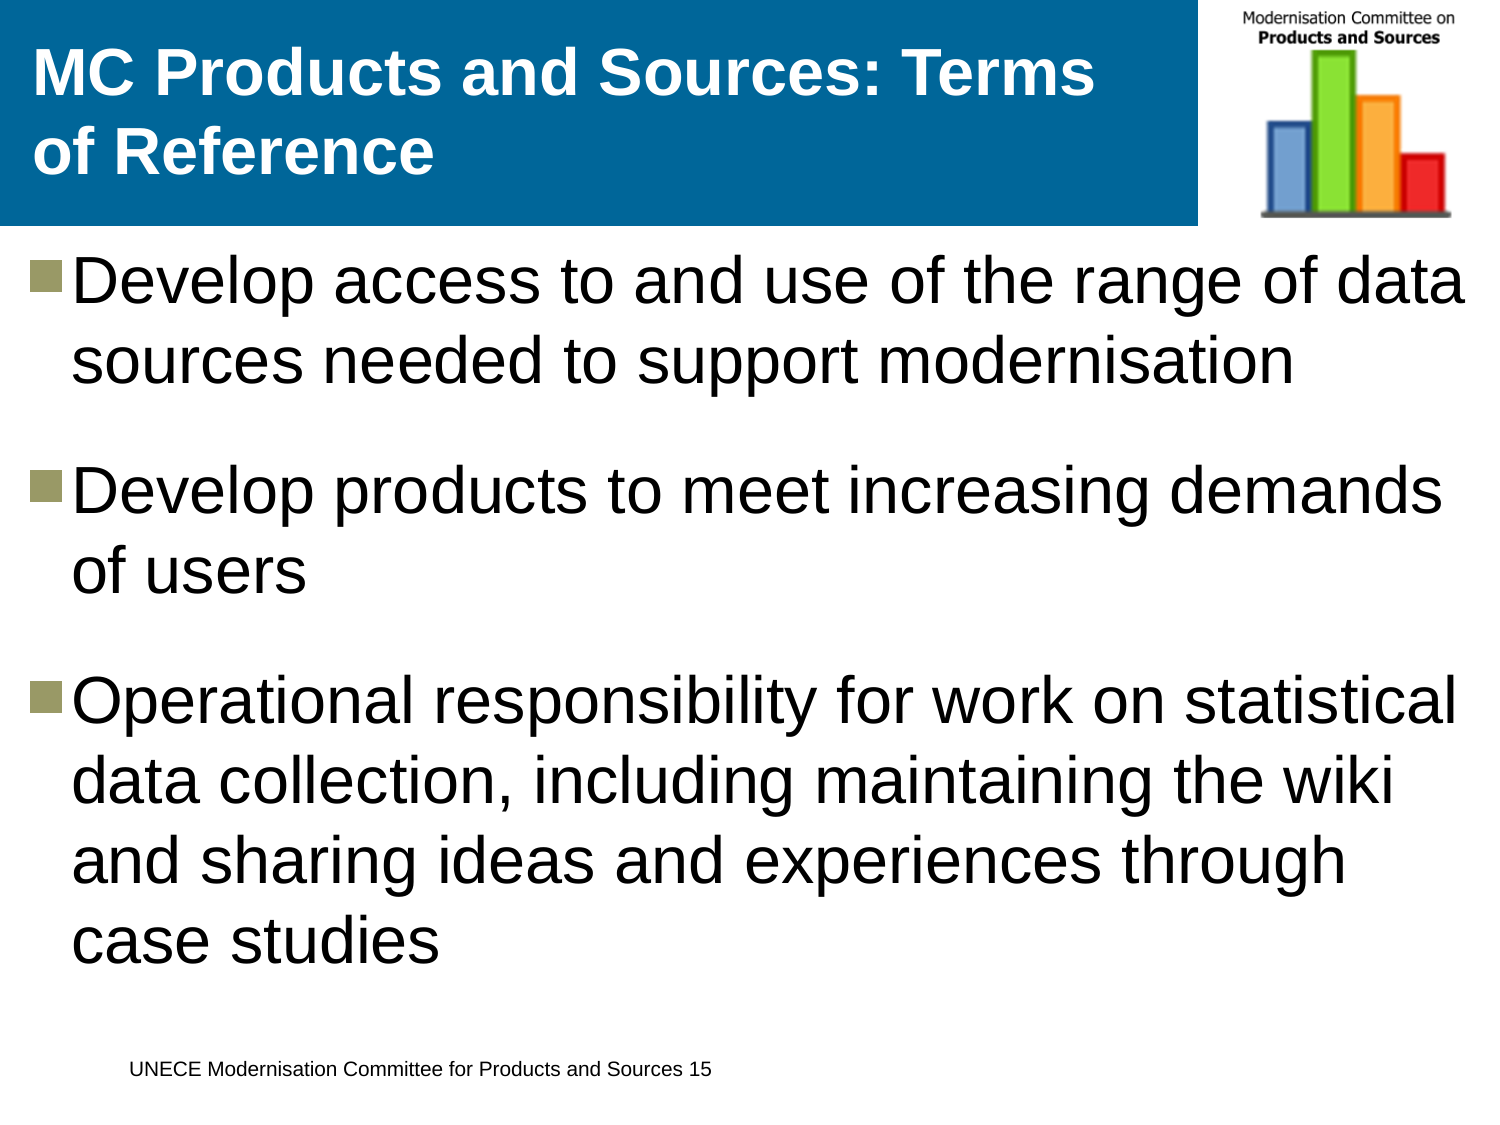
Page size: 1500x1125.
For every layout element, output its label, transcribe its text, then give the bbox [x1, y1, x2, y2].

title MC Products and Sources: Terms of Reference [16, 14, 1178, 203]
picture [14, 463, 62, 510]
picture [14, 673, 62, 721]
picture [14, 253, 62, 300]
picture [1199, 0, 1500, 227]
list Develop access to and use of the range of data sources needed to support modernisation Develop products to meet increasing demands of users Operational responsibility for work on statistical data collection, including maintaining the wiki and sharing ideas and experiences through case studies [0, 228, 1500, 1086]
slide_number UNECE Modernisation Committee for Products and Sources 15 [113, 1040, 1443, 1089]
